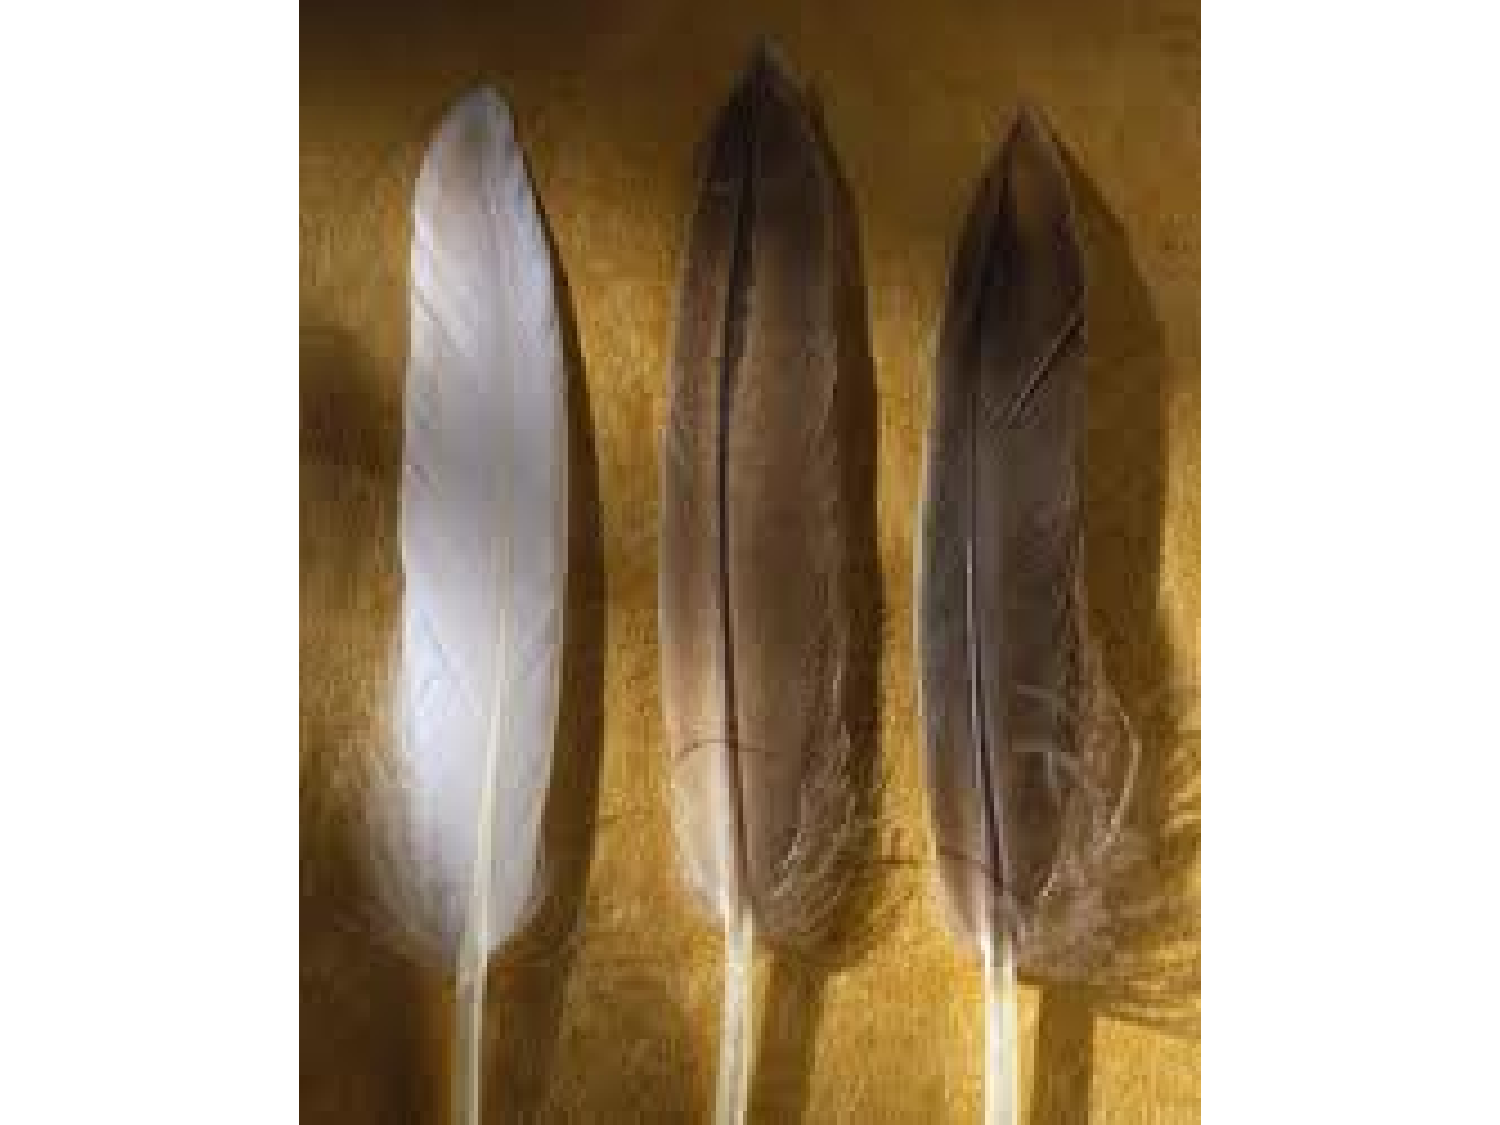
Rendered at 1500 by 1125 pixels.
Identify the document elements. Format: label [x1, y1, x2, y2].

picture [299, 0, 1201, 1125]
